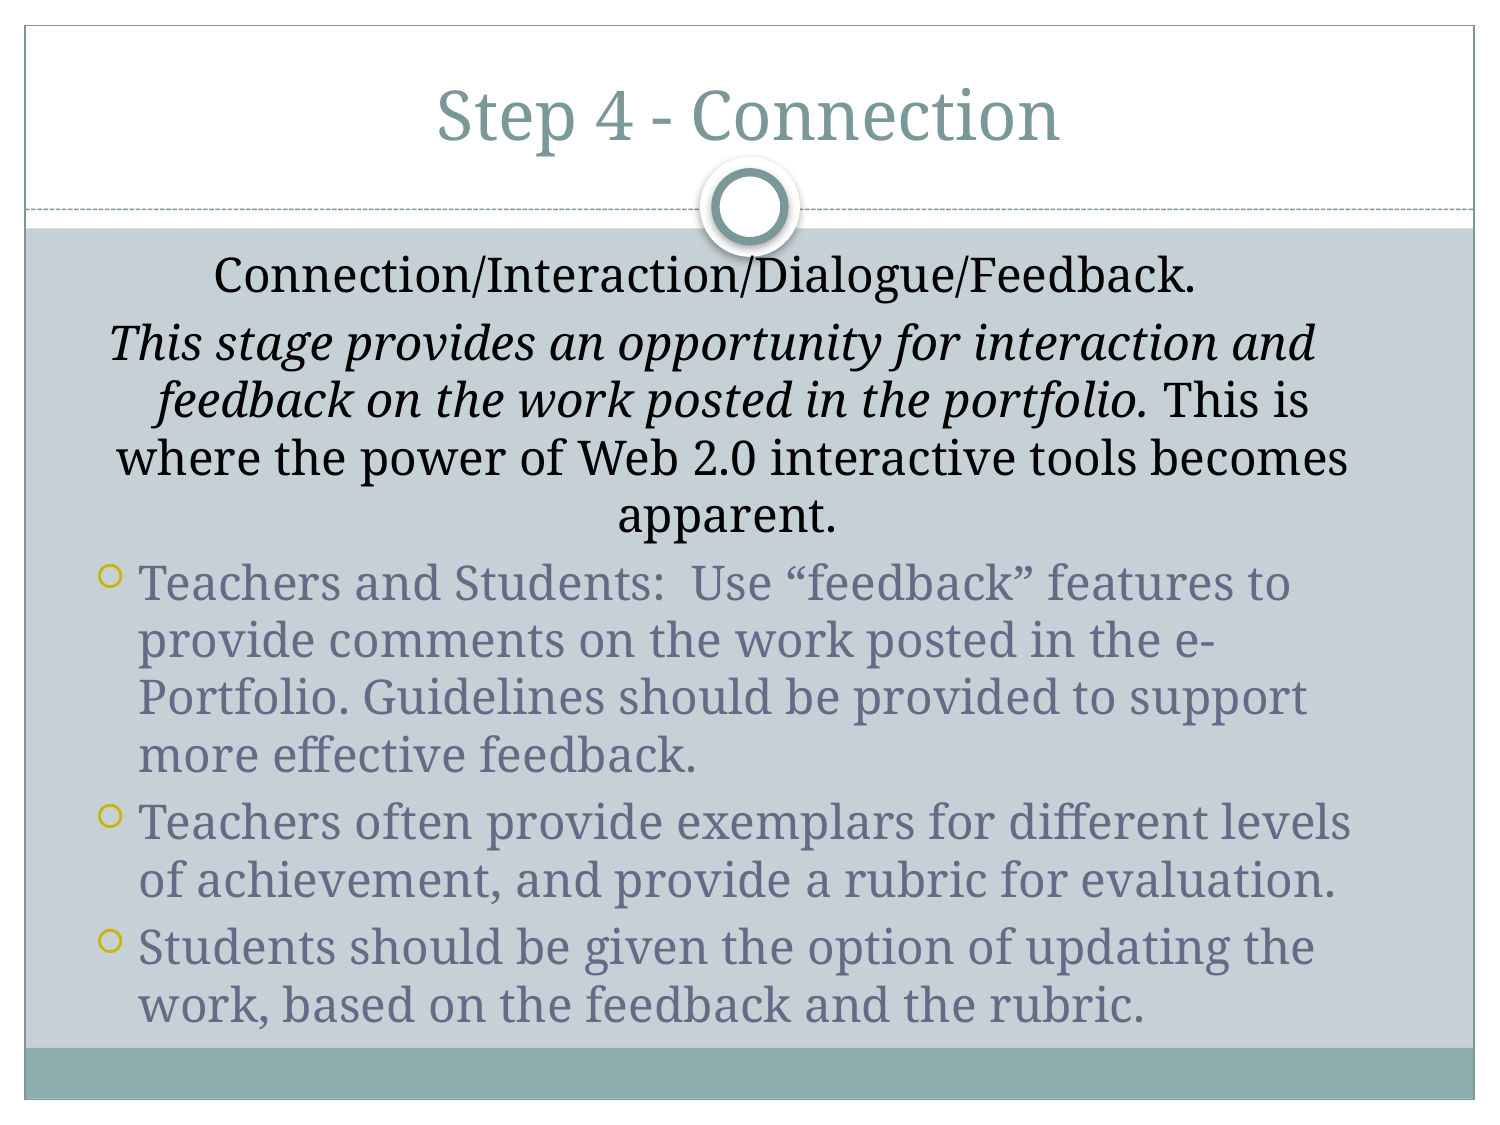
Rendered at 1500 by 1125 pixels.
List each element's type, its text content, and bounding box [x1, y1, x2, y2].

list Connection/Interaction/Dialogue/Feedback. This stage provides an opportunity for interaction and feedback on the work posted in the portfolio. This is where the power of Web 2.0 interactive tools becomes apparent. Teachers and Students: Use “feedback” features to provide comments on the work posted in the e-Portfolio. Guidelines should be provided to support more effective feedback. Teachers often provide exemplars for different levels of achievement, and provide a rubric for evaluation. Students should be given the option of updating the work, based on the feedback and the rubric. [37, 237, 1388, 1050]
title Step 4 - Connection [49, 37, 1450, 162]
